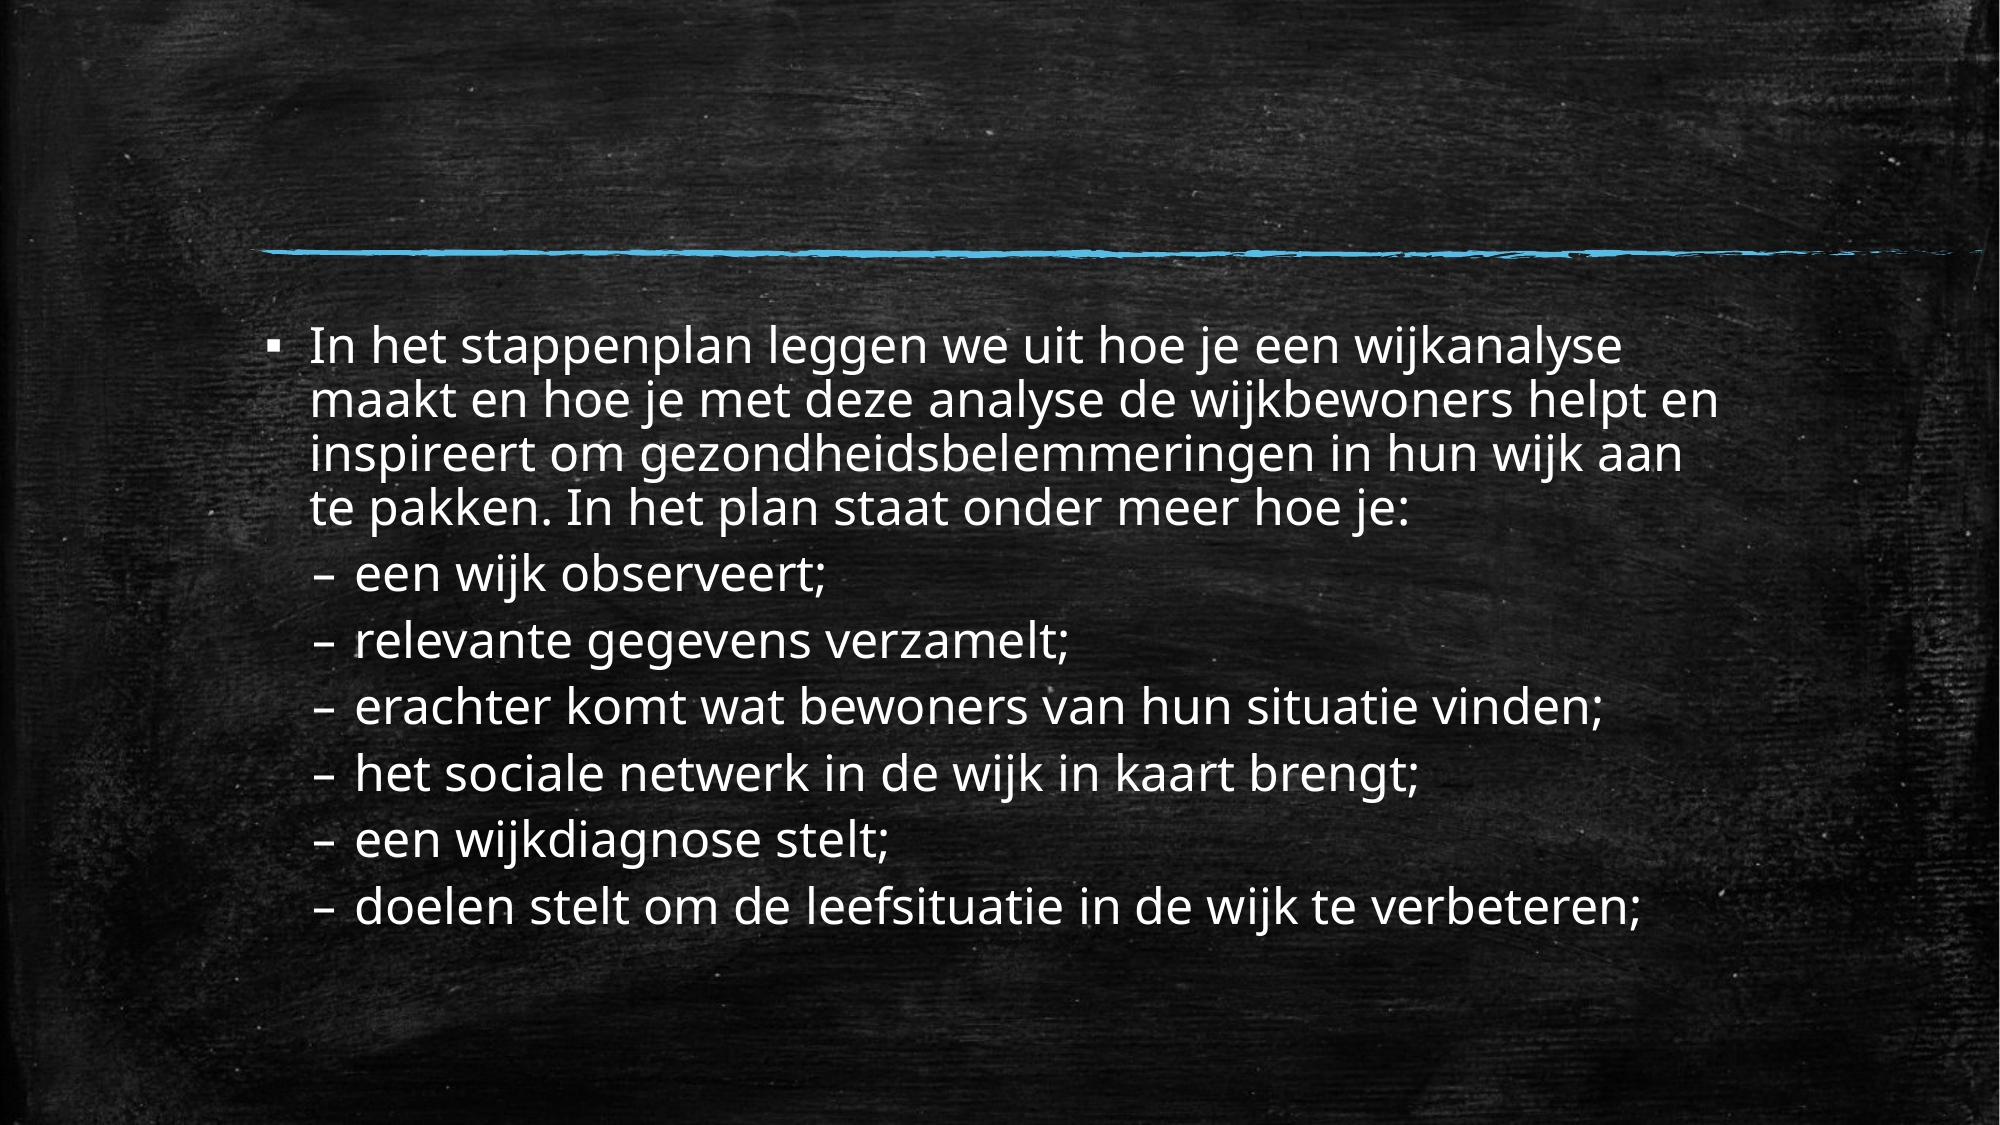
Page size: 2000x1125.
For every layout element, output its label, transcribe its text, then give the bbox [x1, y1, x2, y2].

list In het stappenplan leggen we uit hoe je een wijkanalyse maakt en hoe je met deze analyse de wijkbewoners helpt en inspireert om gezondheidsbelemmeringen in hun wijk aan te pakken. In het plan staat onder meer hoe je: een wijk observeert; relevante gegevens verzamelt; erachter komt wat bewoners van hun situatie vinden; het sociale netwerk in de wijk in kaart brengt; een wijkdiagnose stelt; doelen stelt om de leefsituatie in de wijk te verbeteren; [249, 312, 1750, 1013]
